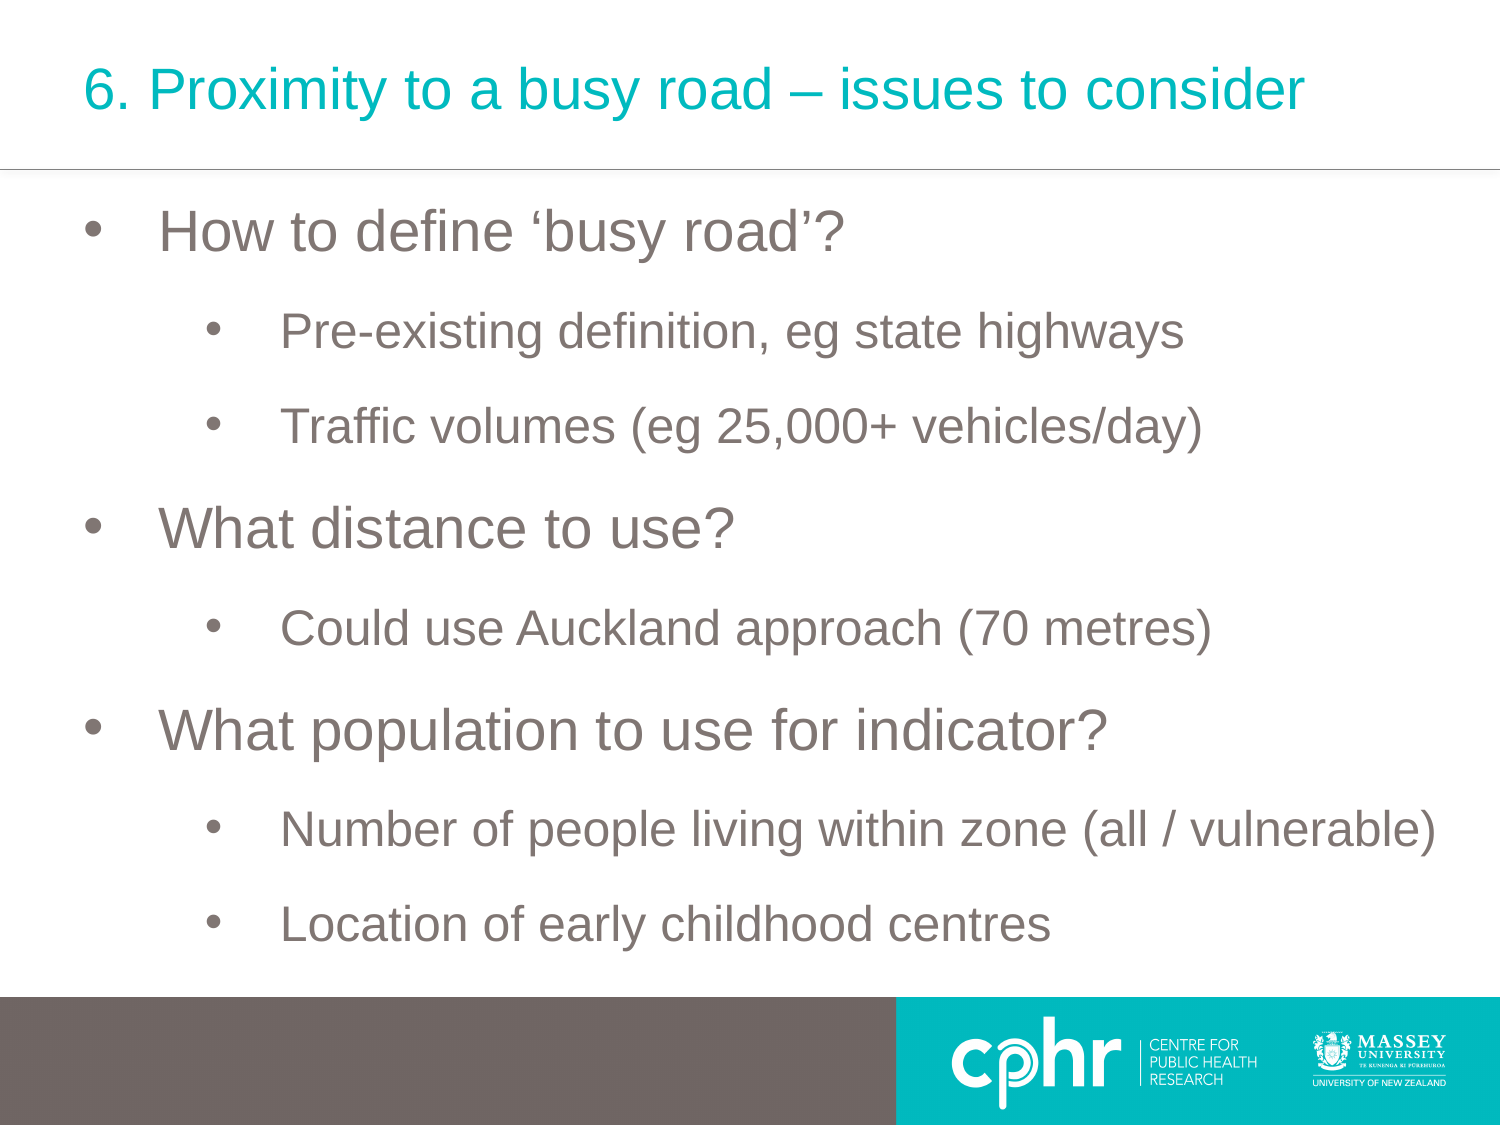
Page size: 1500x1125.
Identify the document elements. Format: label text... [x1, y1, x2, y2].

title 6. Proximity to a busy road – issues to consider [68, 43, 1438, 162]
list How to define ‘busy road’? Pre-existing definition, eg state highways Traffic volumes (eg 25,000+ vehicles/day) What distance to use? Could use Auckland approach (70 metres) What population to use for indicator? Number of people living within zone (all / vulnerable) Location of early childhood centres [68, 186, 1500, 991]
picture [0, 997, 1500, 1125]
